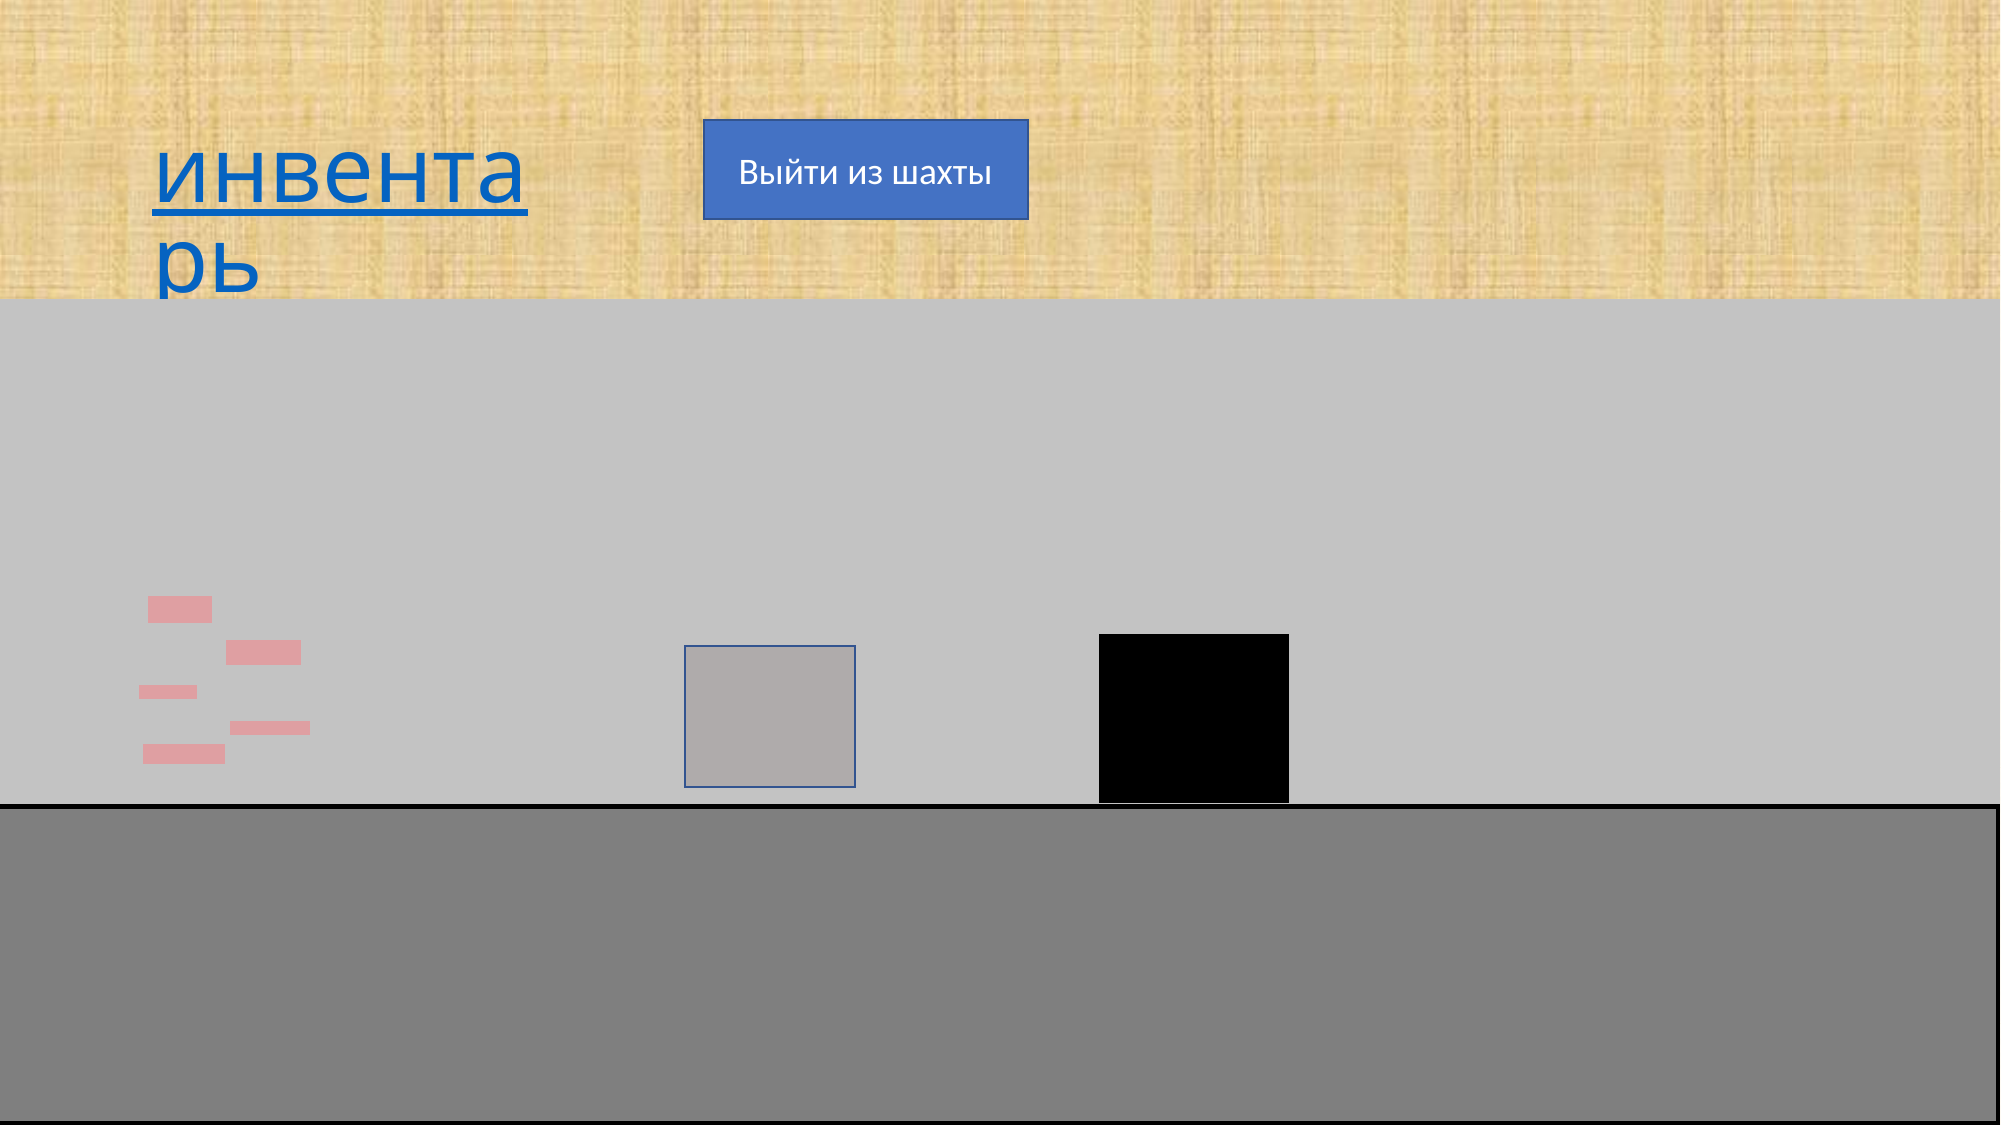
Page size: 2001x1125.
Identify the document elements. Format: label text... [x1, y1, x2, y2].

text_box Выйти из шахты [703, 119, 1029, 220]
picture [0, 0, 2001, 1125]
title инвентарь [137, 59, 583, 278]
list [0, 299, 2000, 1125]
